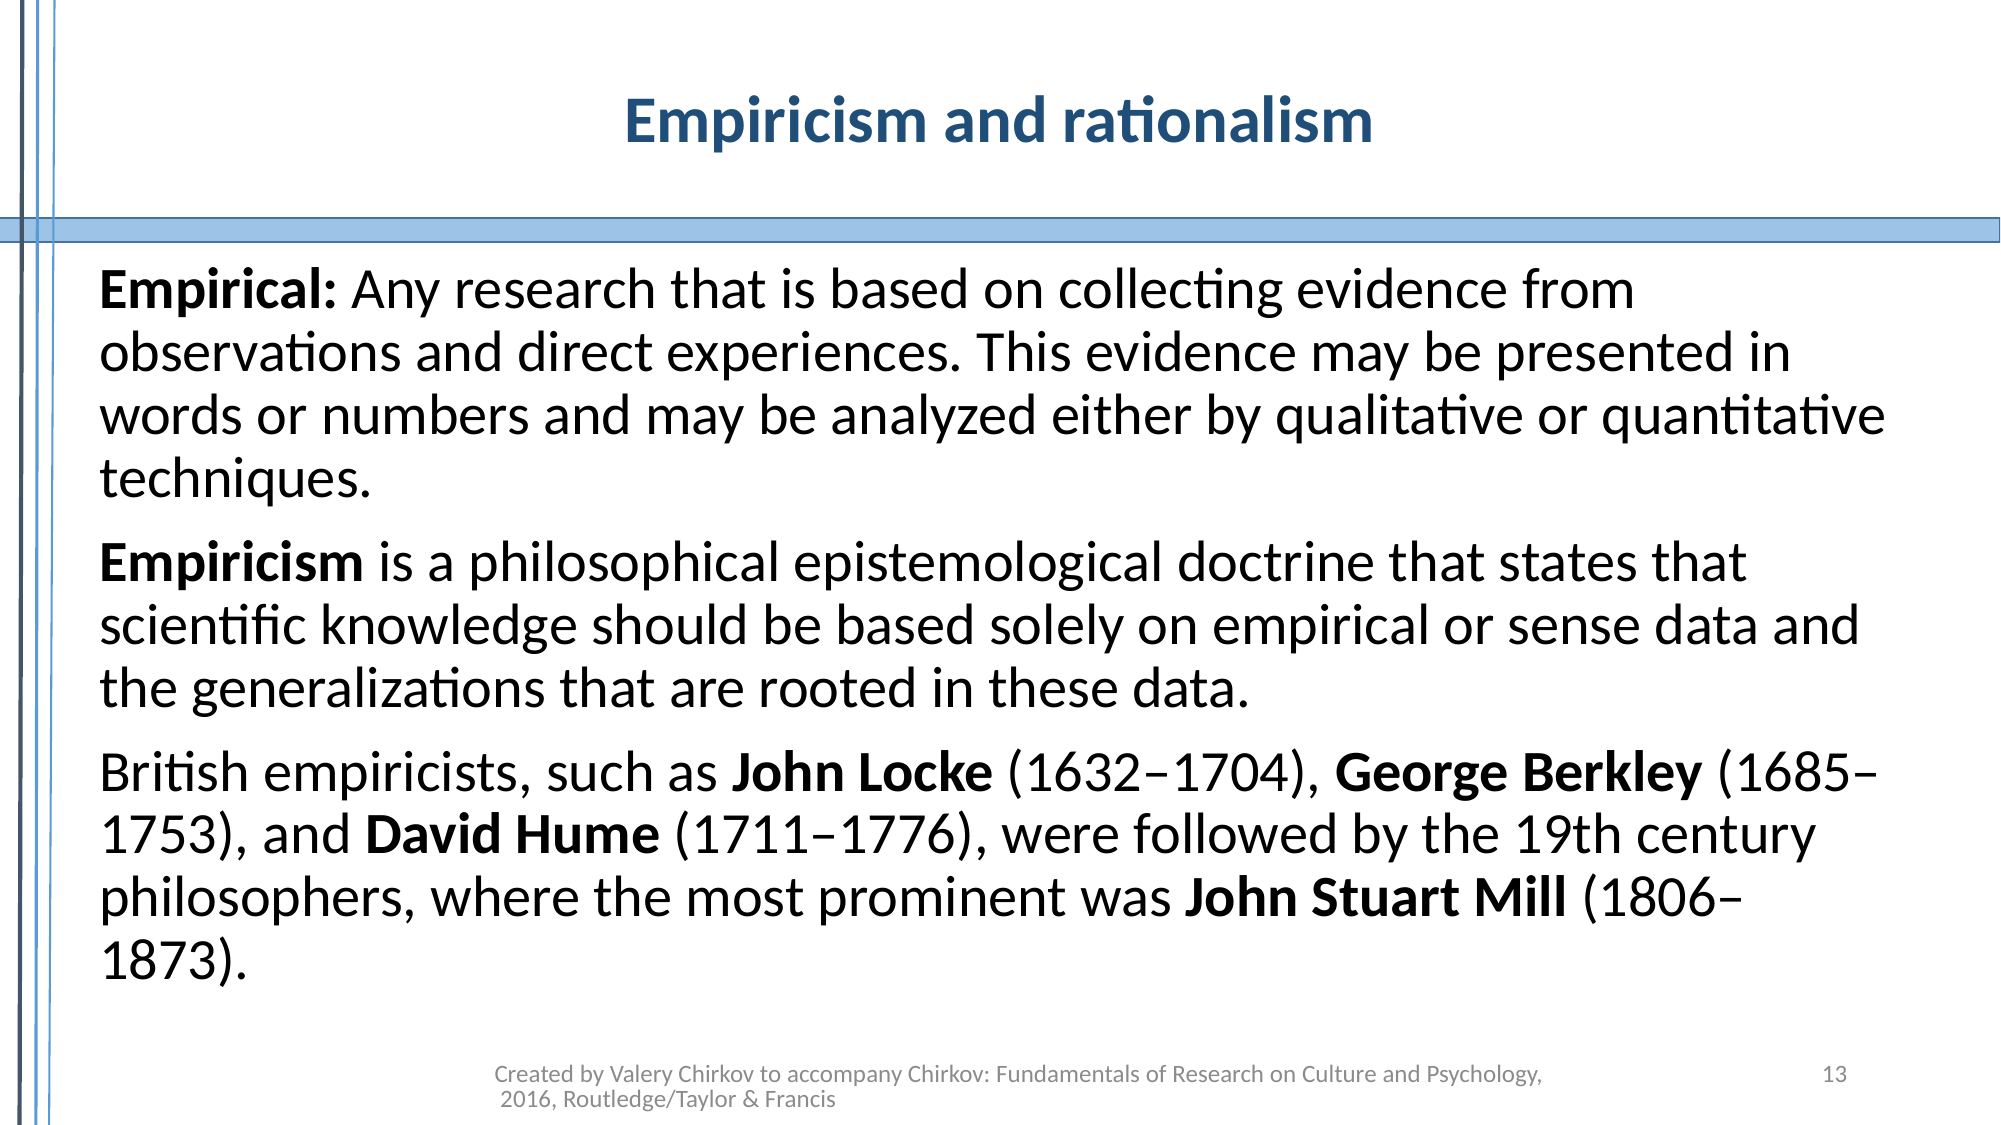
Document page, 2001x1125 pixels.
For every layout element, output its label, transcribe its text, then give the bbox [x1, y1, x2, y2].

footer Created by Valery Chirkov to accompany Chirkov: Fundamentals of Research on Culture and Psychology, 2016, Routledge/Taylor & Francis [479, 1042, 1562, 1103]
list Empirical: Any research that is based on collecting evidence from observations and direct experiences. This evidence may be presented in words or numbers and may be analyzed either by qualitative or quantitative techniques. Empiricism is a philosophical epistemological doctrine that states that scientific knowledge should be based solely on empirical or sense data and the generalizations that are rooted in these data. British empiricists, such as John Locke (1632–1704), George Berkley (1685–1753), and David Hume (1711–1776), were followed by the 19th century philosophers, where the most prominent was John Stuart Mill (1806–1873). [84, 250, 1906, 1014]
slide_number 13 [1755, 1042, 1863, 1103]
title Empiricism and rationalism [137, 59, 1863, 182]
